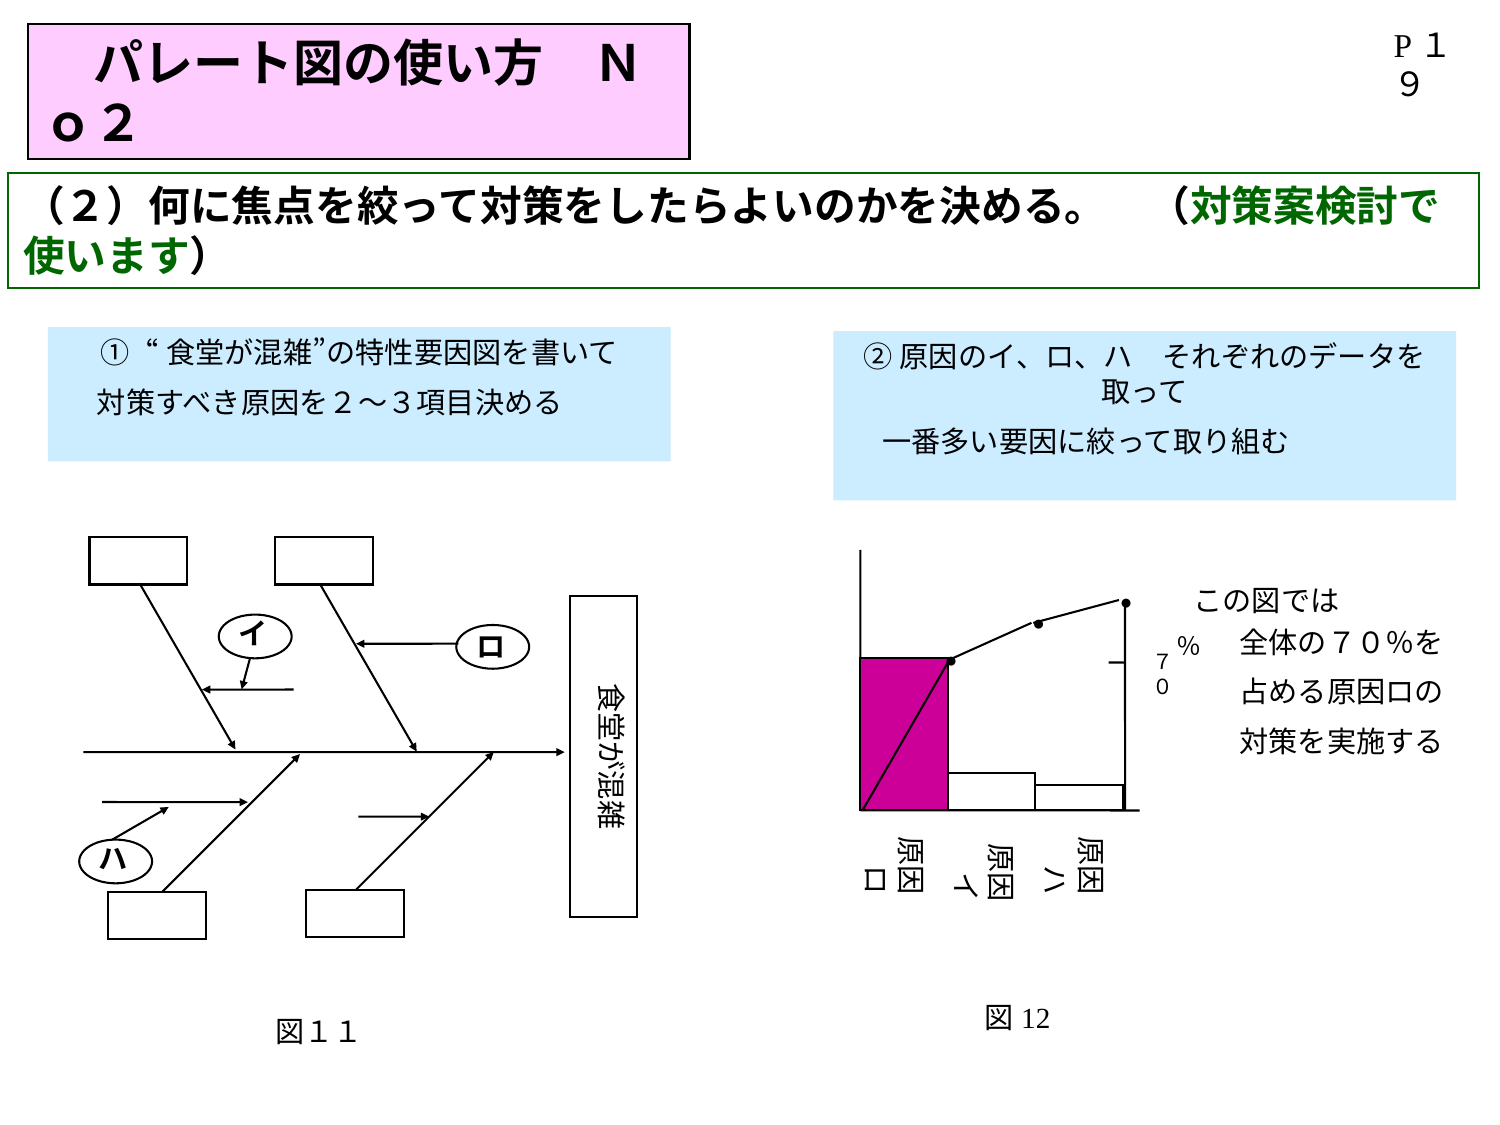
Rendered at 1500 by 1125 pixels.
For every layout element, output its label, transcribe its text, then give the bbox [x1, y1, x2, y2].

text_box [47, 326, 671, 1057]
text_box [833, 330, 1472, 1042]
text_box （２）何に焦点を絞って対策をしたらよいのかを決める。 （対策案検討で使います） [8, 172, 1480, 288]
text_box パレート図の使い方 Ｎｏ２ [28, 24, 690, 160]
text_box P１９ [1378, 16, 1500, 111]
